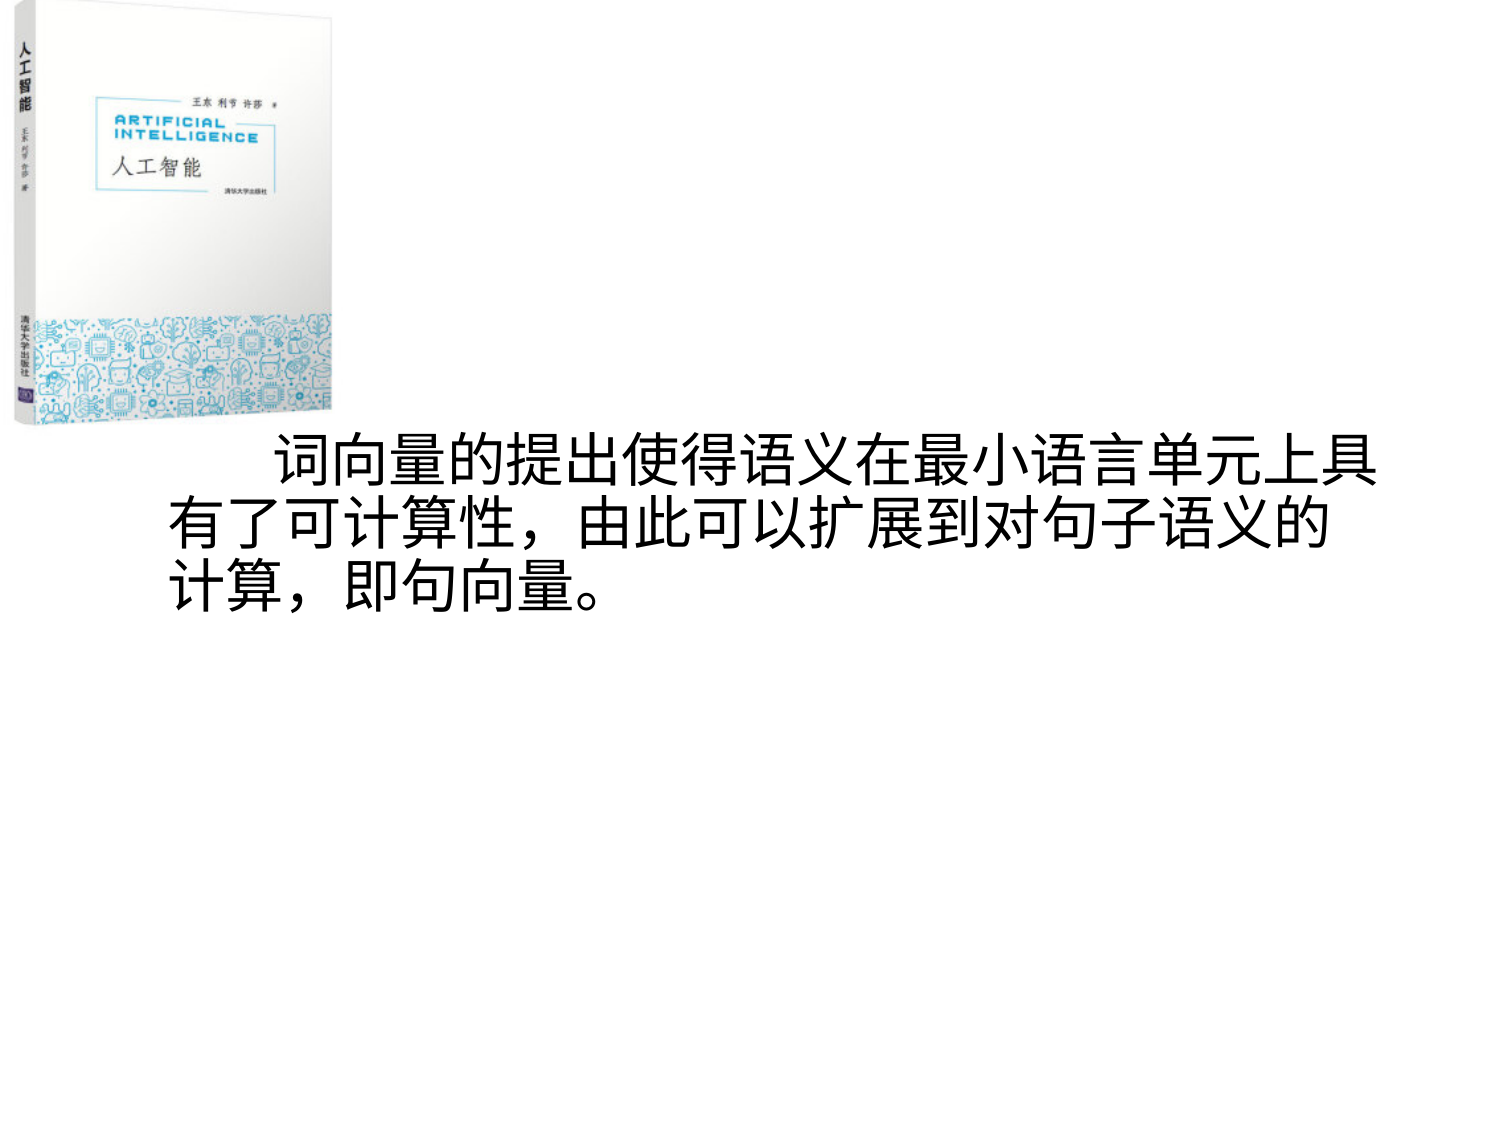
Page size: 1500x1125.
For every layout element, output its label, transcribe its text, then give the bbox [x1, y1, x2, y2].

list 词向量的提出使得语义在最小语言单元上具有了可计算性，由此可以扩展到对句子语义的计算，即句向量。 [152, 423, 1397, 1014]
picture [0, 0, 393, 443]
